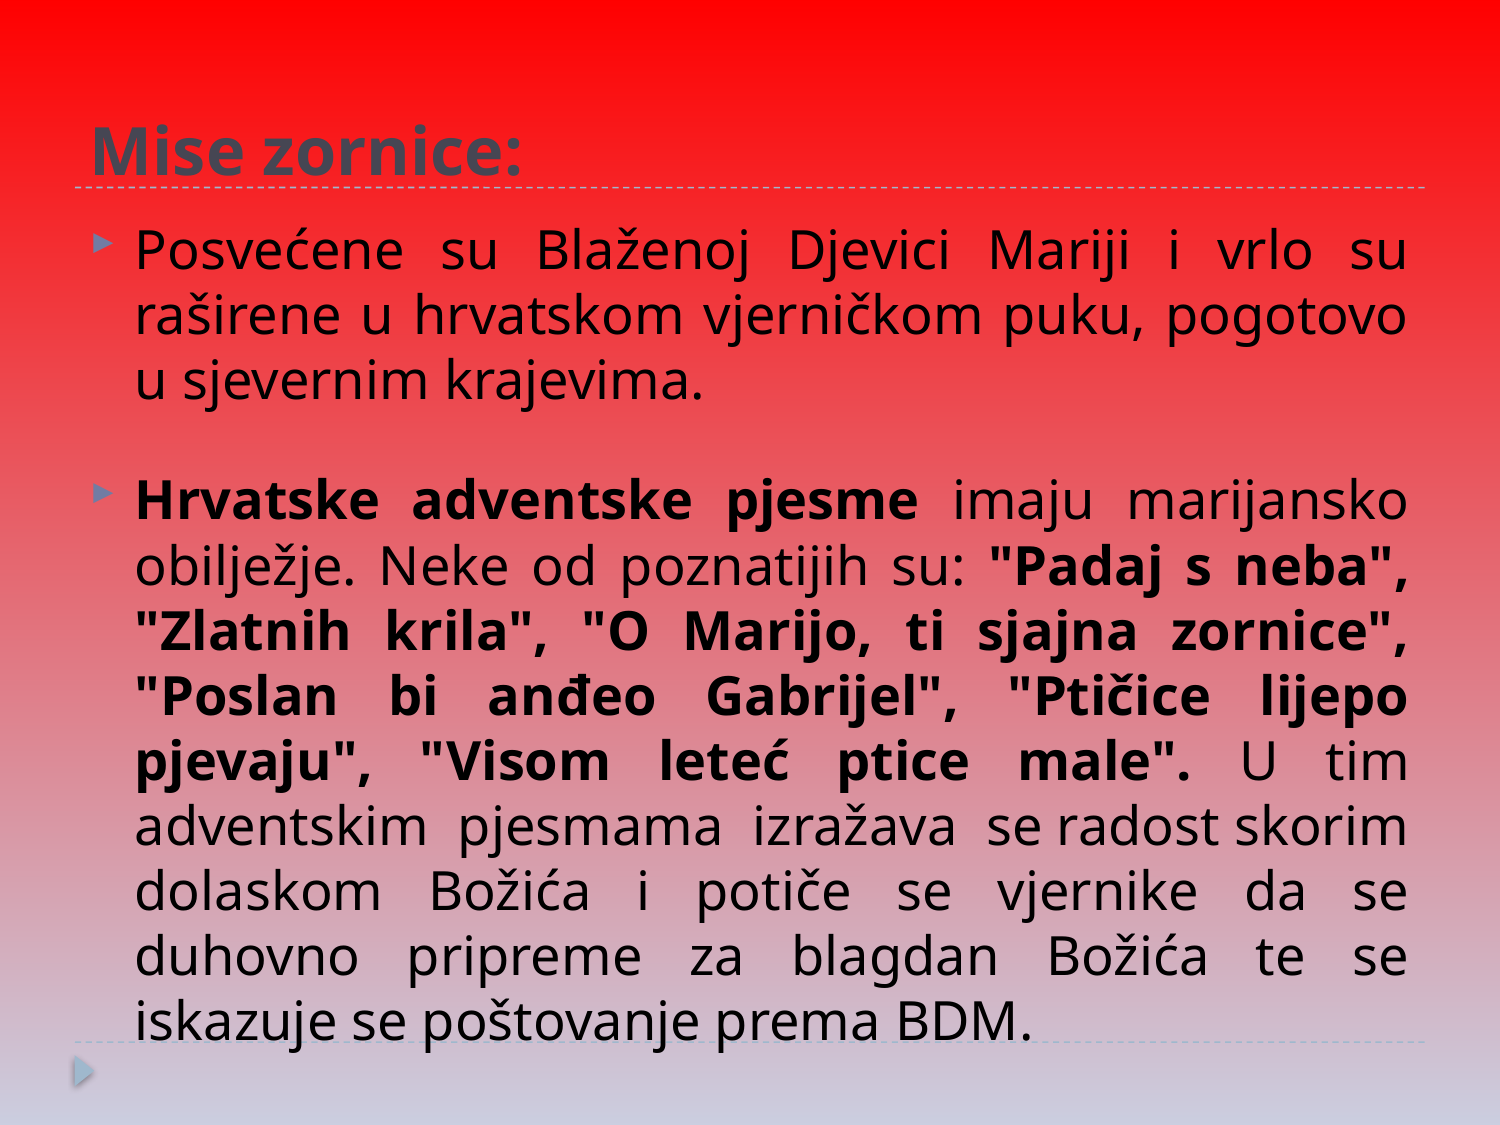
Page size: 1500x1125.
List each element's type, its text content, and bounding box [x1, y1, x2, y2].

list Posvećene su Blaženoj Djevici Mariji i vrlo su raširene u hrvatskom vjerničkom puku, pogotovo u sjevernim krajevima. Hrvatske adventske pjesme imaju marijansko obilježje. Neke od poznatijih su: "Padaj s neba", "Zlatnih krila", "O Marijo, ti sjajna zornice", "Poslan bi anđeo Gabrijel", "Ptičice lijepo pjevaju", "Visom leteć ptice male". U tim adventskim pjesmama izražava se radost skorim dolaskom Božića i potiče se vjernike da se duhovno pripreme za blagdan Božića te se iskazuje se poštovanje prema BDM. [75, 208, 1425, 1083]
title Mise zornice: [75, 45, 1425, 197]
